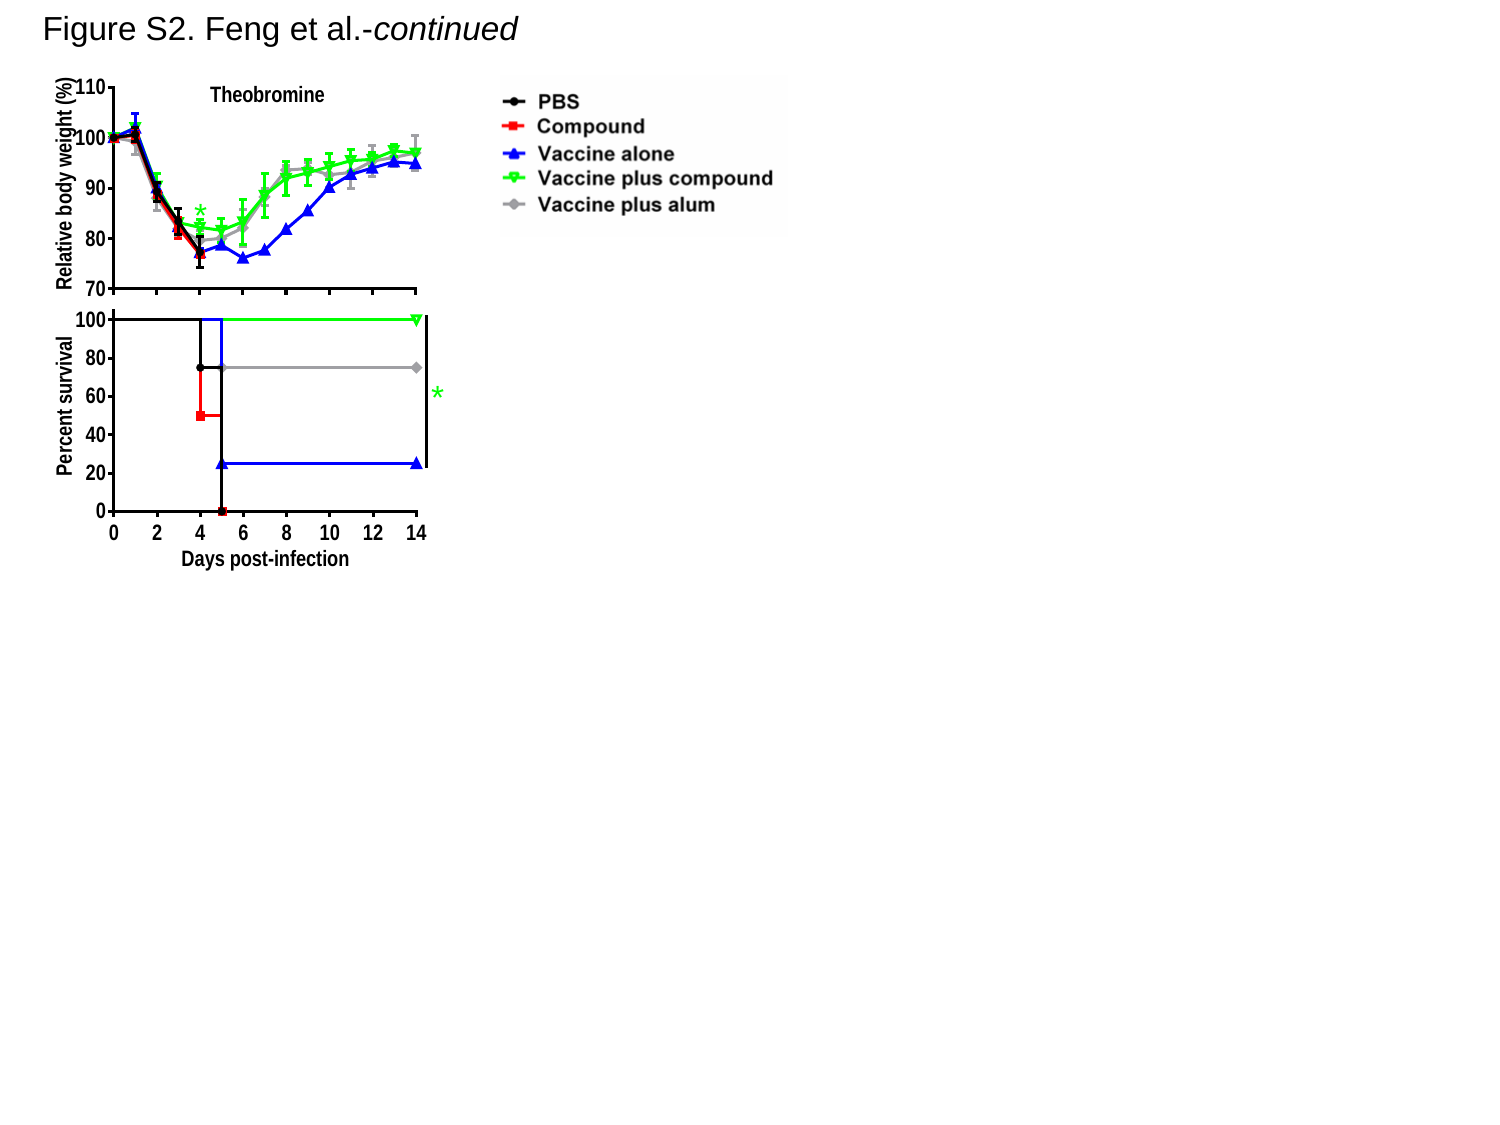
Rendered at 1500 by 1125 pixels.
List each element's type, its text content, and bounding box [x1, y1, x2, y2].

text_box Figure S2. Feng et al.-continued [0, 0, 816, 55]
picture [500, 75, 788, 237]
picture [16, 31, 492, 606]
